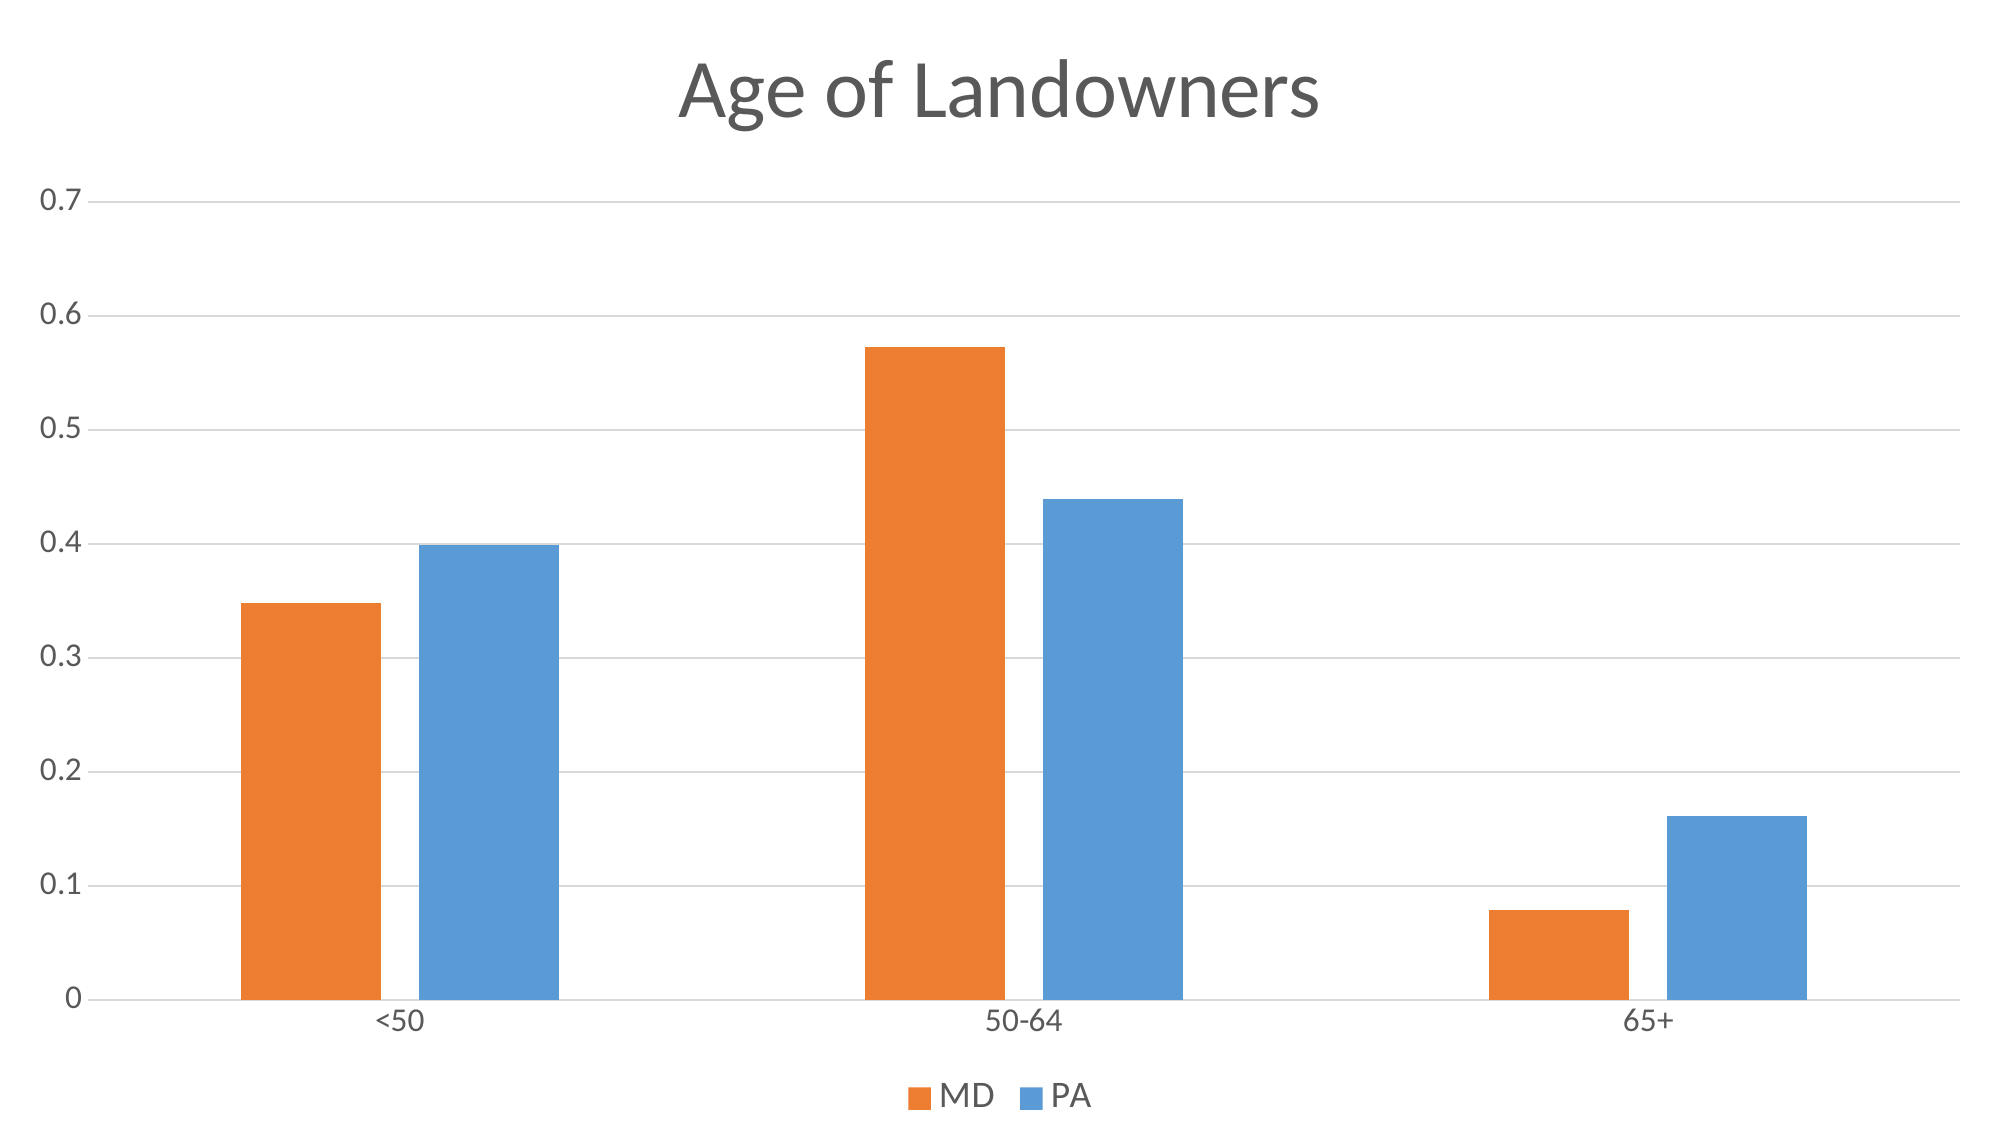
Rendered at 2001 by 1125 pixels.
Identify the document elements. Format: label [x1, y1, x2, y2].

chart [0, 0, 2000, 1125]
